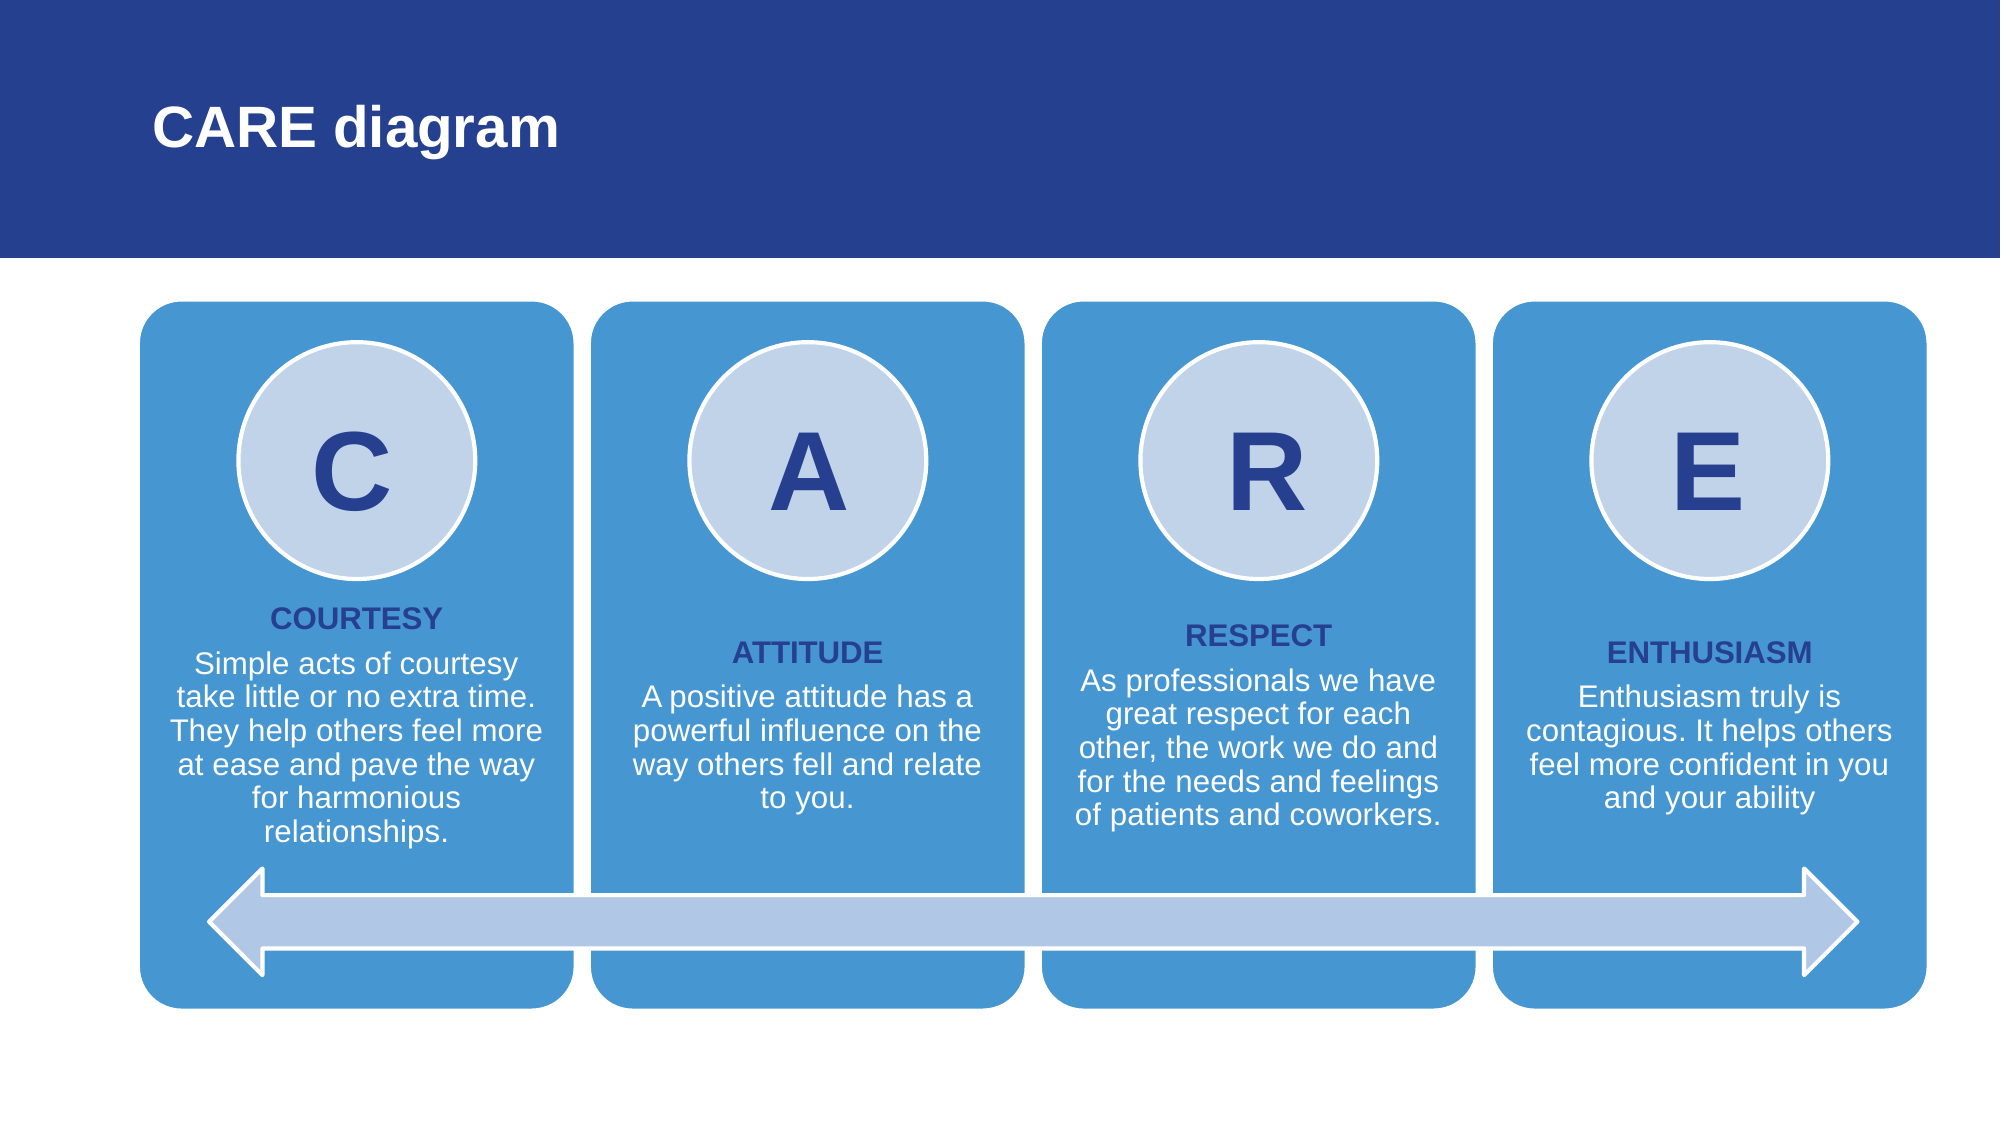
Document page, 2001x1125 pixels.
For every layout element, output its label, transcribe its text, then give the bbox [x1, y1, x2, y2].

title CARE diagram [137, 20, 1863, 238]
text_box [137, 299, 1930, 1011]
